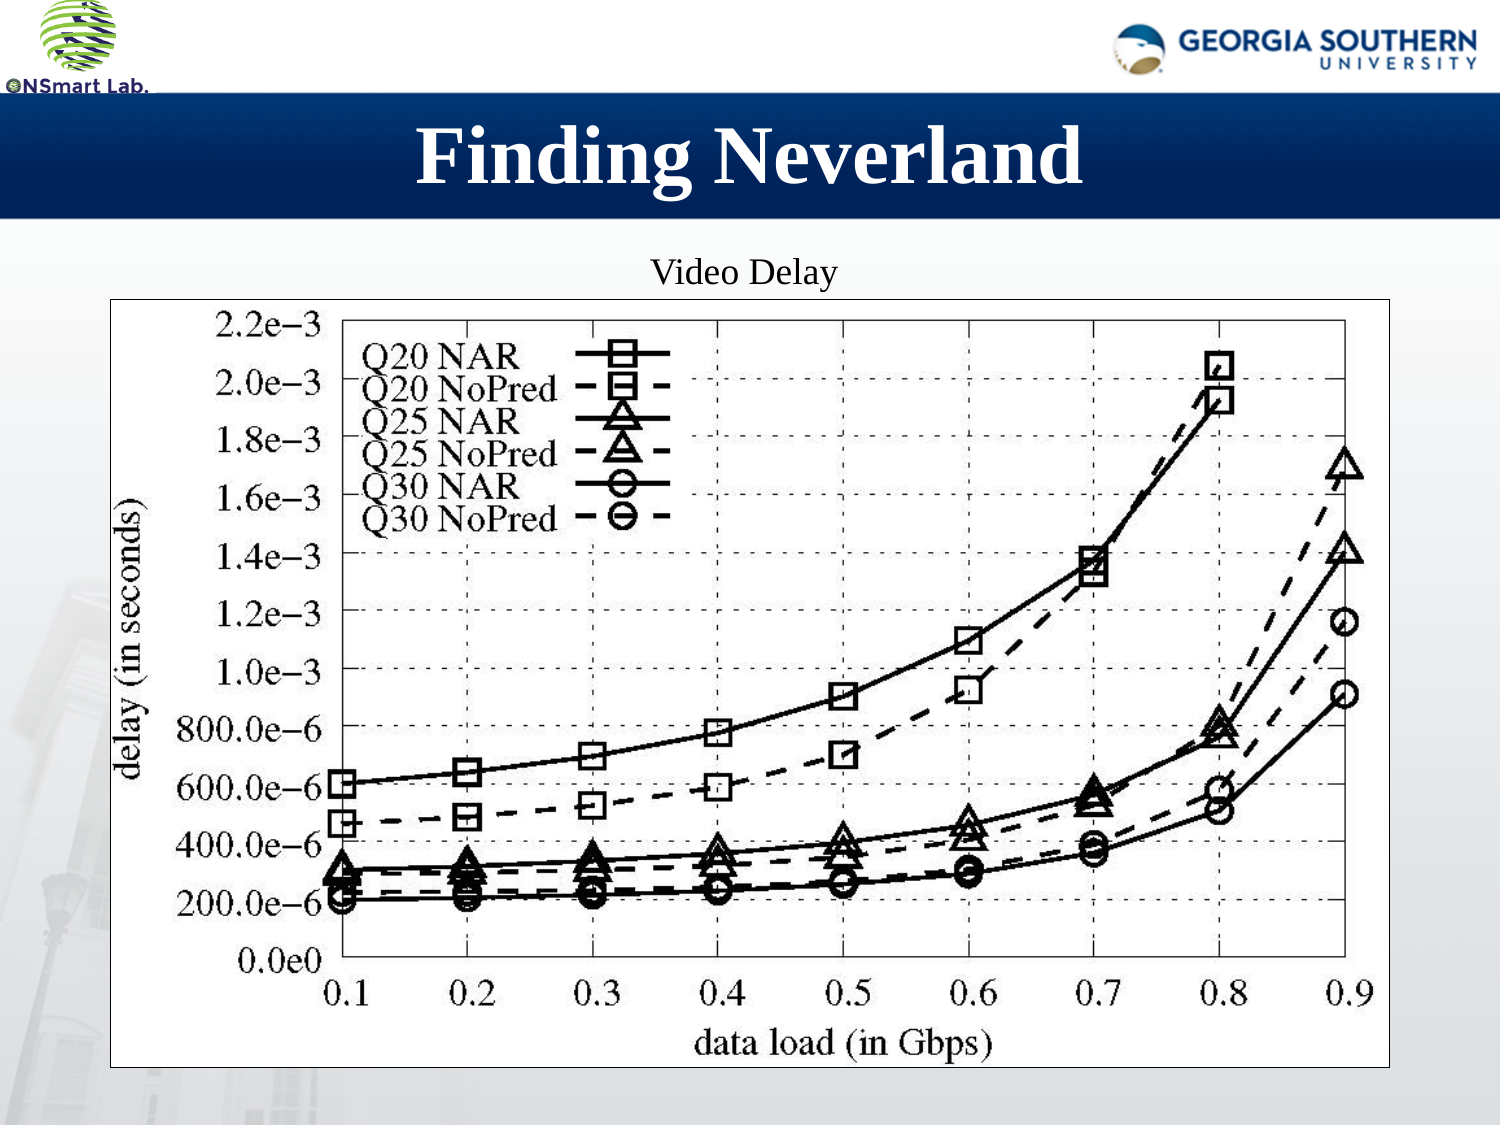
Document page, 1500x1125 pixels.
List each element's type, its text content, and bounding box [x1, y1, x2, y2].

text_box Video Delay [634, 239, 854, 298]
picture [0, 0, 1500, 1125]
title Finding Neverland [75, 56, 1425, 244]
